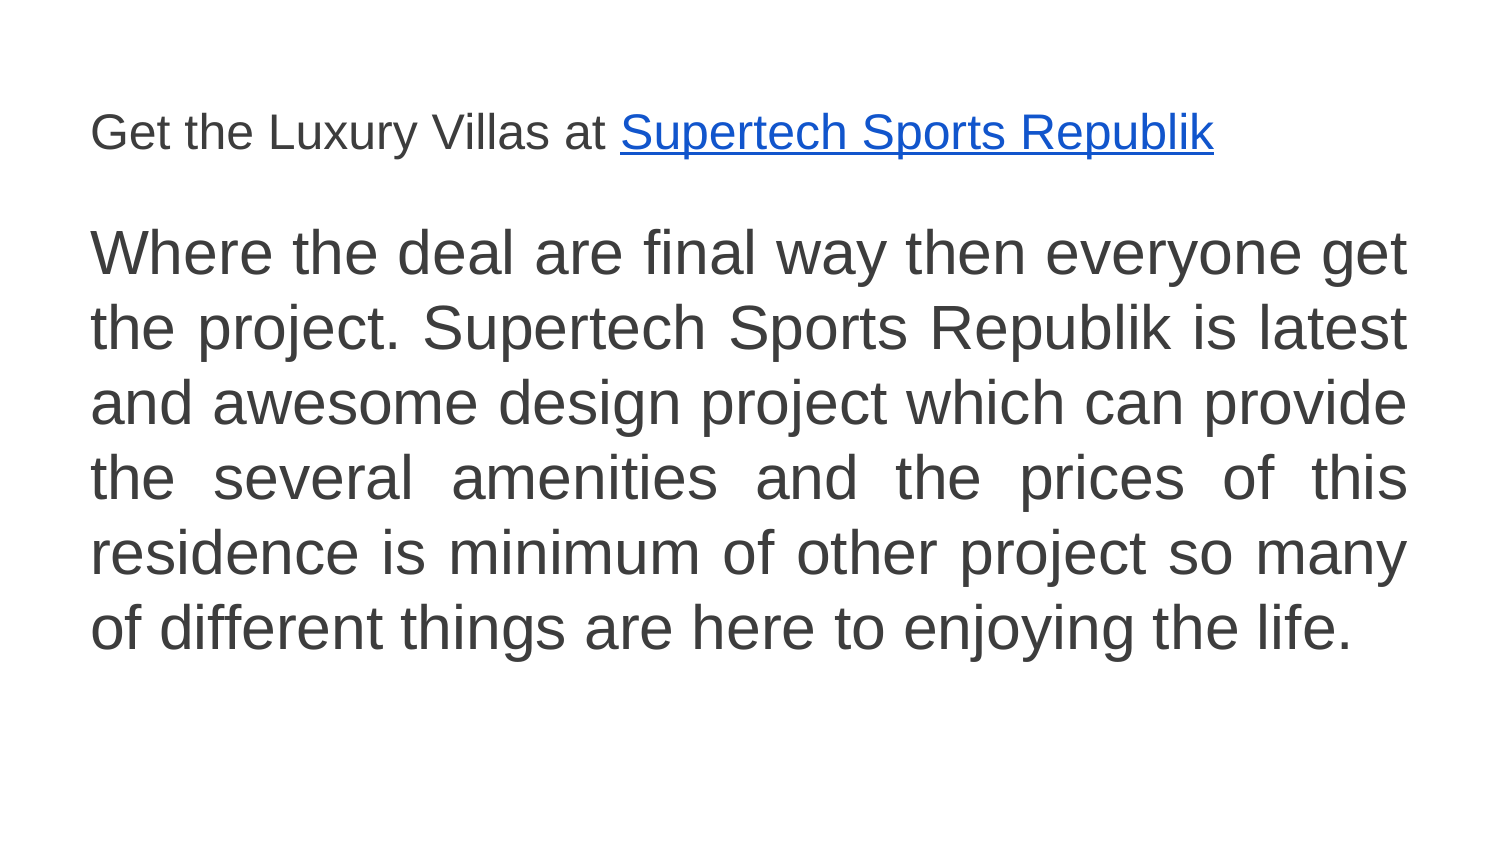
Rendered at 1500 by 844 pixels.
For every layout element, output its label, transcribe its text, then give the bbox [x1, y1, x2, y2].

title Get the Luxury Villas at Supertech Sports Republik [75, 33, 1425, 175]
list Where the deal are final way then everyone get the project. Supertech Sports Republik is latest and awesome design project which can provide the several amenities and the prices of this residence is minimum of other project so many of different things are here to enjoying the life. [75, 196, 1425, 808]
